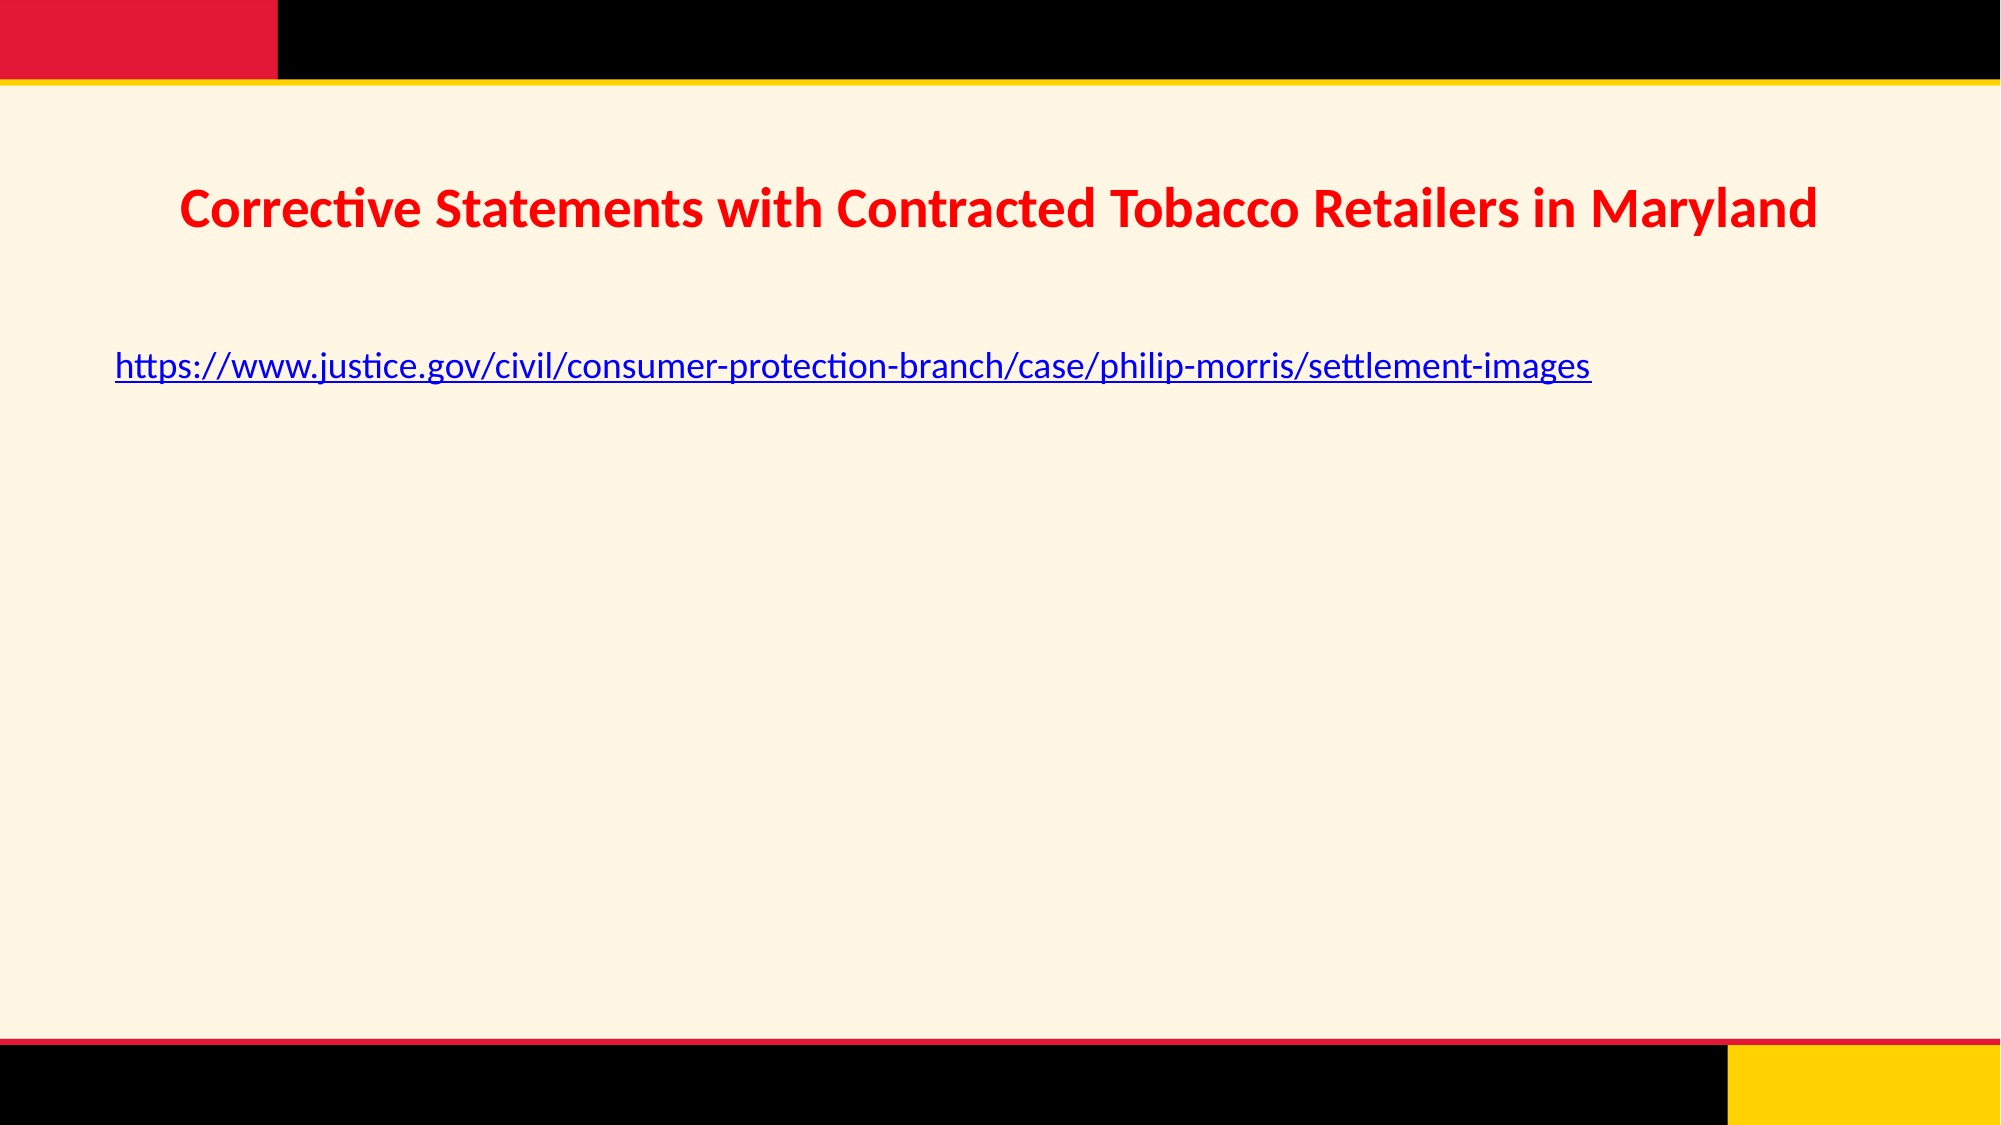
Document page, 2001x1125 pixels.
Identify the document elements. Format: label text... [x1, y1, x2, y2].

title Corrective Statements with Contracted Tobacco Retailers in Maryland [99, 145, 1900, 333]
picture [0, 0, 2001, 1125]
list https://www.justice.gov/civil/consumer-protection-branch/case/philip-morris/settlement-images [99, 333, 1900, 1005]
